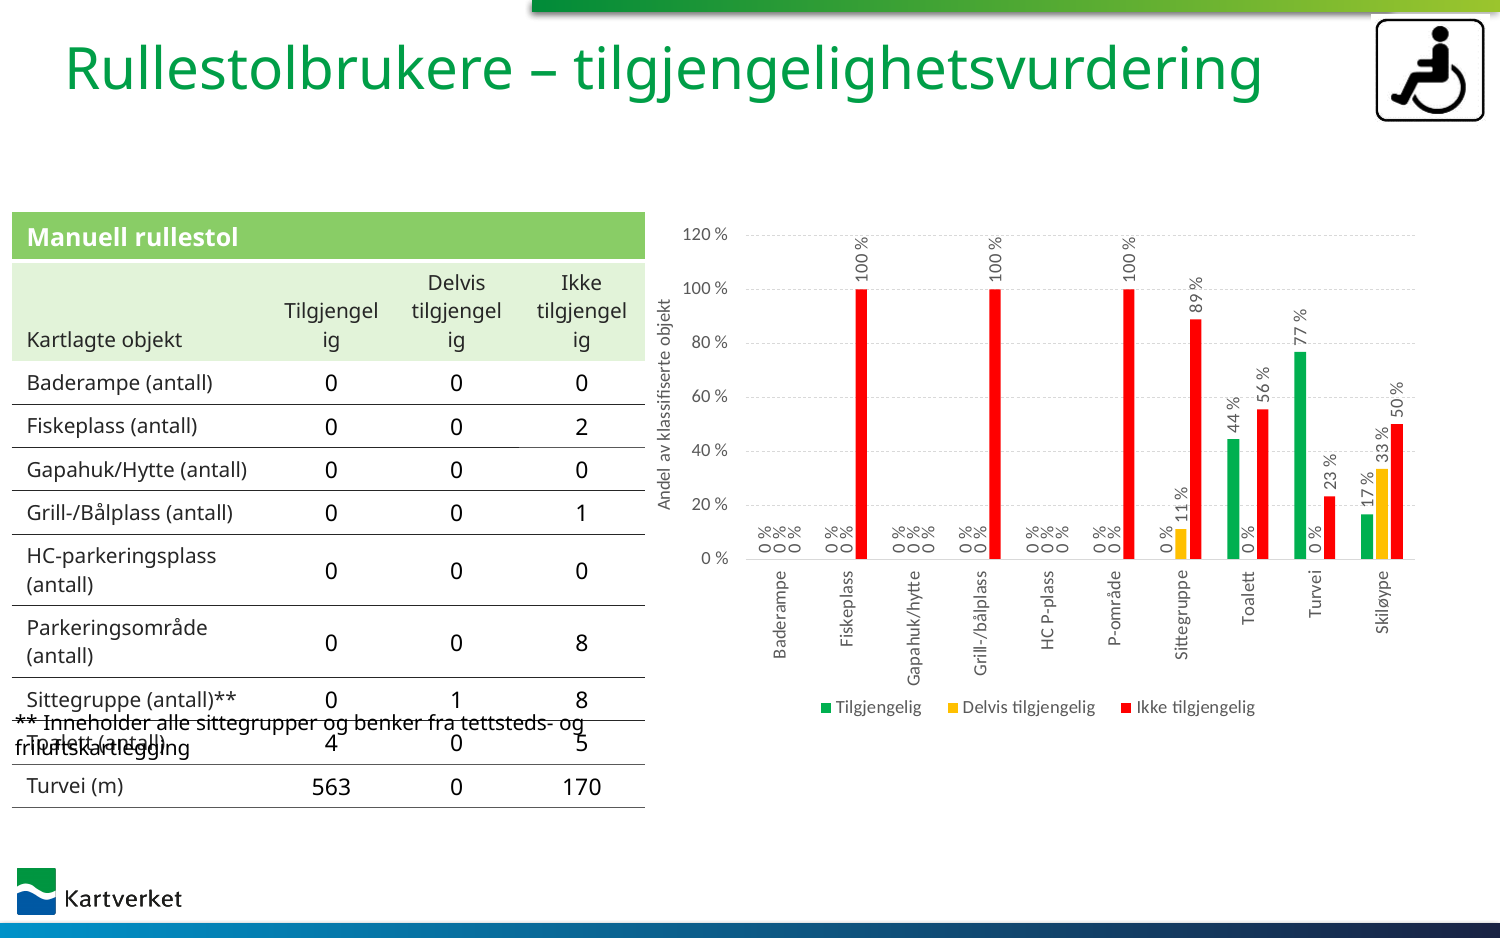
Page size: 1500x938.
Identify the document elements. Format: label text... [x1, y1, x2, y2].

table_cell Baderampe (antall) [12, 361, 269, 404]
table_cell Fiskeplass (antall) [12, 405, 269, 447]
table_cell 0 [269, 606, 394, 677]
table_cell Gapahuk/Hytte (antall) [12, 448, 269, 490]
table_cell Turvei (m) [12, 768, 269, 807]
table_cell 0 [269, 491, 394, 534]
table_cell 170 [519, 768, 645, 807]
table_cell Tilgjengelig [269, 263, 394, 361]
table_cell HC-parkeringsplass (antall) [12, 535, 269, 605]
table_cell 0 [394, 491, 519, 534]
table_cell Kartlagte objekt [12, 263, 269, 361]
table_cell 563 [269, 768, 394, 807]
table_cell 0 [394, 361, 519, 404]
table_cell 8 [519, 606, 638, 677]
picture [643, 218, 1426, 728]
text_box ** Inneholder alle sittegrupper og benker fra tettsteds- og friluftskartlegging [0, 702, 745, 768]
table_cell 0 [519, 535, 638, 605]
table_cell 2 [519, 405, 638, 447]
table_cell Delvis tilgjengelig [394, 263, 519, 361]
table_cell 0 [519, 448, 638, 490]
text_box Rullestolbrukere – tilgjengelighetsvurdering [49, 12, 1372, 109]
table_cell 0 [269, 678, 394, 702]
table_header Manuell rullestol [12, 212, 645, 259]
picture [1371, 13, 1491, 127]
table_cell 0 [394, 448, 519, 490]
table_cell 0 [269, 448, 394, 490]
table_cell Sittegruppe (antall)** [12, 678, 269, 702]
table_cell 0 [394, 606, 519, 677]
table_cell 0 [269, 535, 394, 605]
table_cell 0 [394, 768, 519, 807]
table_cell 0 [394, 535, 519, 605]
table_cell 1 [394, 678, 519, 702]
table_cell 0 [394, 405, 519, 447]
table_cell 1 [519, 491, 638, 534]
table_cell 0 [519, 361, 638, 404]
table_cell Ikke tilgjengelig [519, 263, 638, 361]
table_cell Grill-/Bålplass (antall) [12, 491, 269, 534]
table_cell 0 [269, 405, 394, 447]
table_cell Parkeringsområde (antall) [12, 606, 269, 677]
table_cell 0 [269, 361, 394, 404]
table_cell 8 [519, 678, 638, 702]
